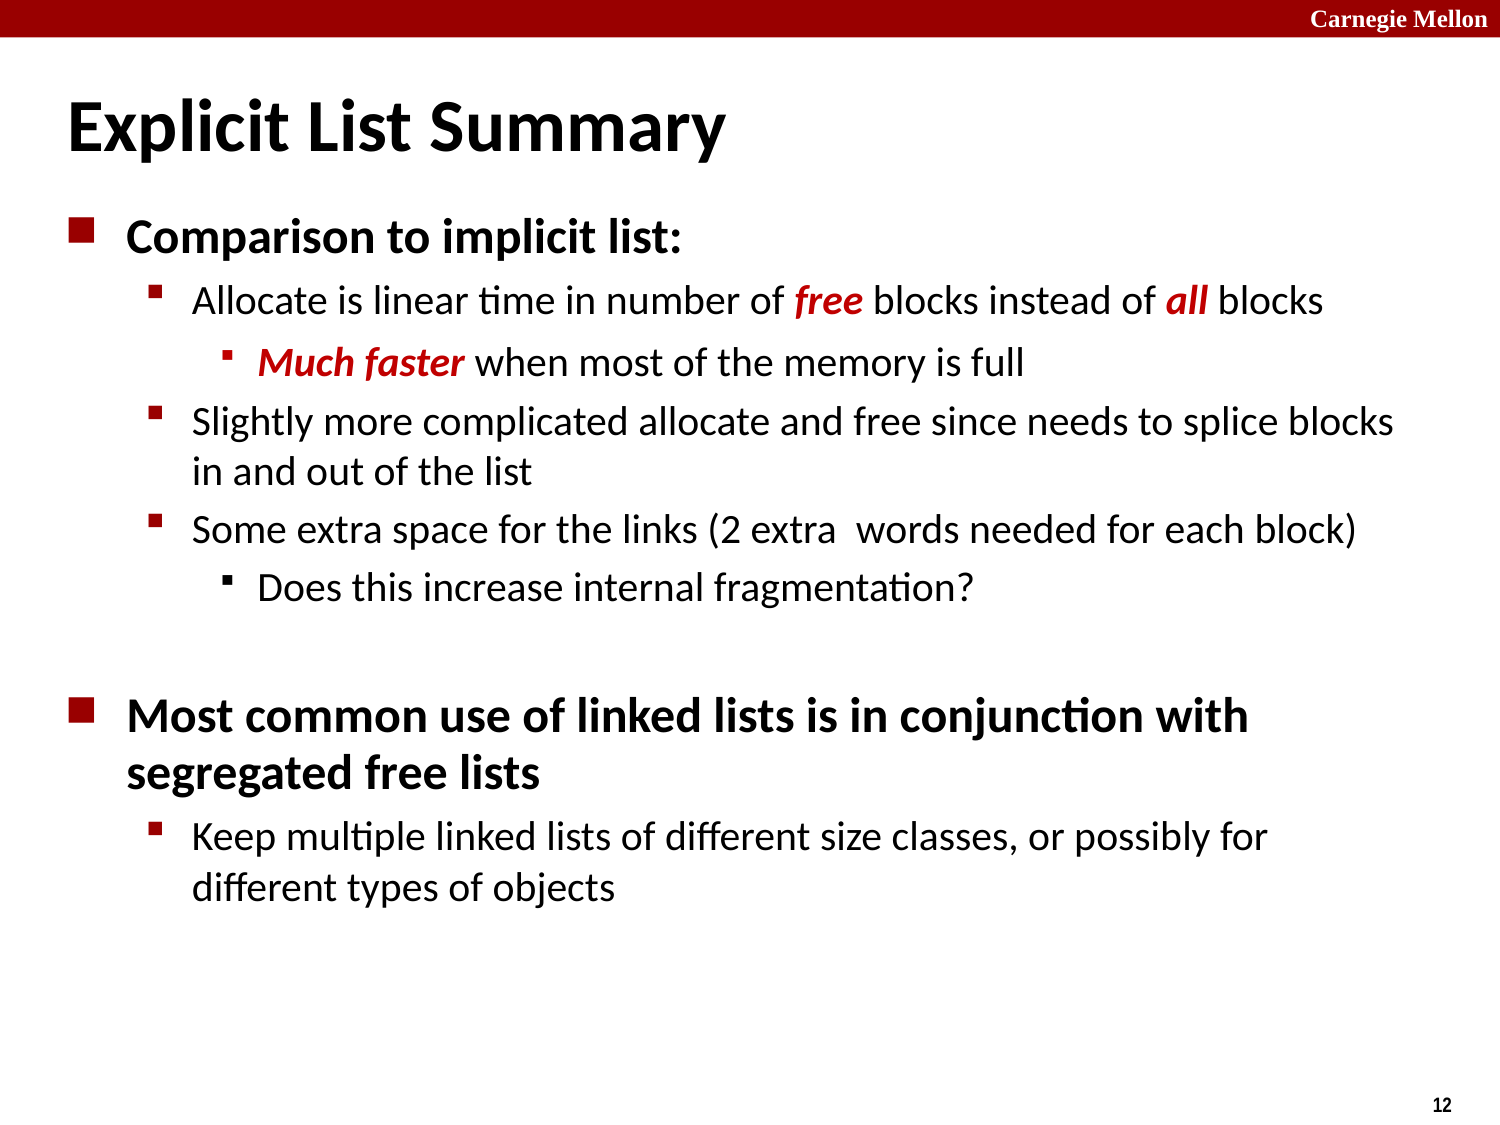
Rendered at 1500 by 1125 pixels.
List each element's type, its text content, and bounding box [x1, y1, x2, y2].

title Explicit List Summary [51, 80, 1126, 176]
list Comparison to implicit list: Allocate is linear time in number of free blocks instead of all blocks Much faster when most of the memory is full Slightly more complicated allocate and free since needs to splice blocks in and out of the list Some extra space for the links (2 extra words needed for each block) Does this increase internal fragmentation? Most common use of linked lists is in conjunction with segregated free lists Keep multiple linked lists of different size classes, or possibly for different types of objects [54, 199, 1418, 1099]
